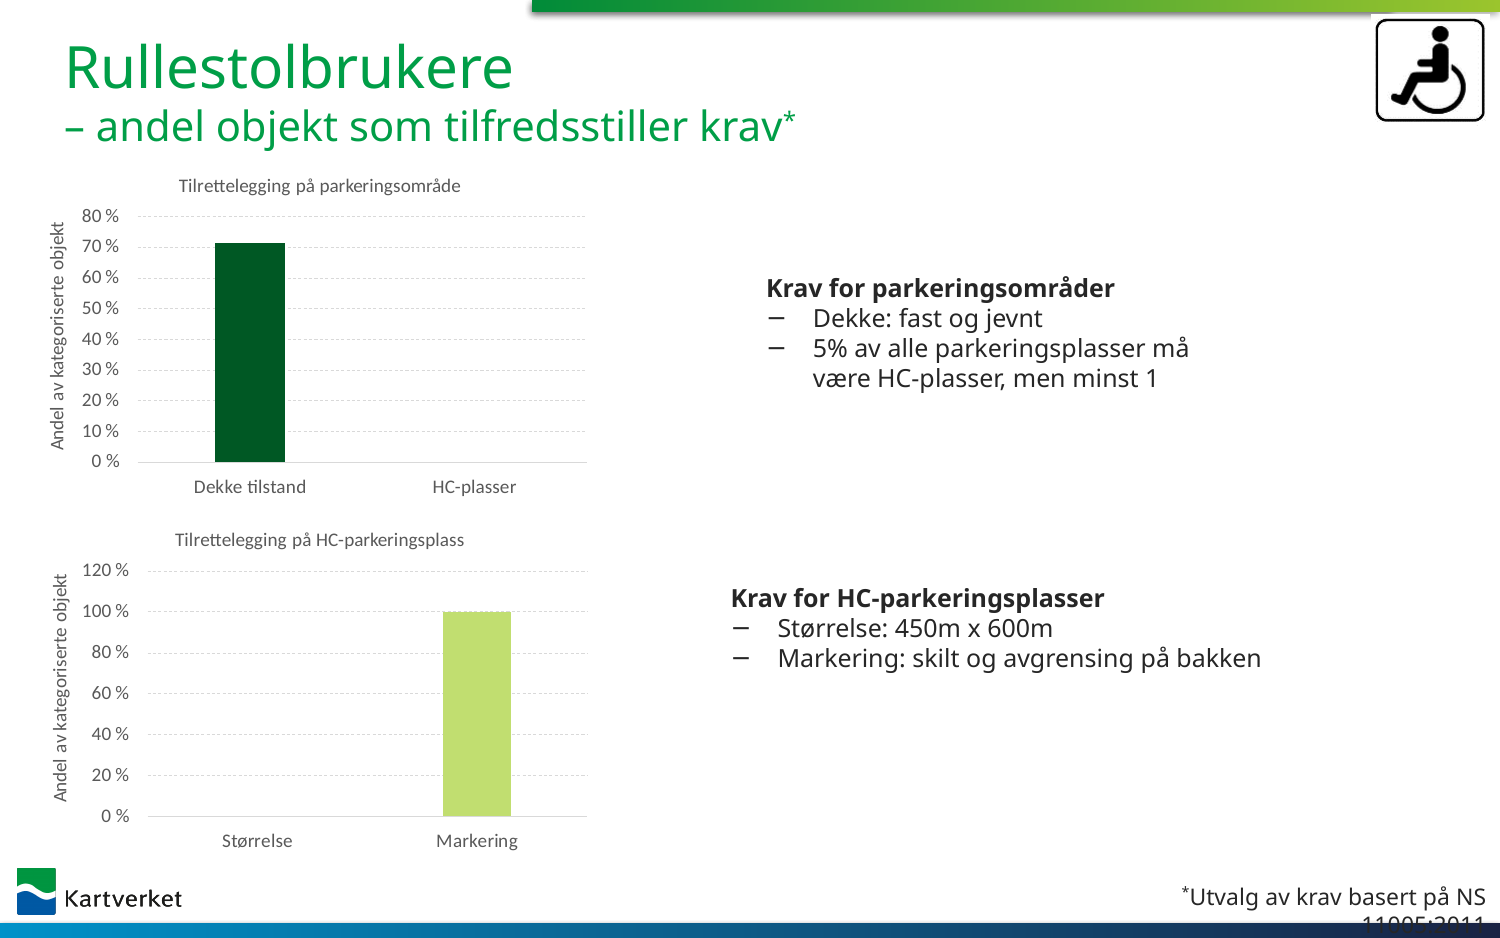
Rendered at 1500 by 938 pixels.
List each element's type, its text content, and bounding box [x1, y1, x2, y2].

picture [41, 520, 598, 859]
picture [1371, 13, 1491, 127]
picture [41, 166, 598, 505]
text_box Rullestolbrukere – andel objekt som tilfredsstiller krav* [49, 23, 1431, 158]
text_box Krav for HC-parkeringsplasser Størrelse: 450m x 600m Markering: skilt og avgrensing på bakken [715, 574, 1278, 680]
text_box *Utvalg av krav basert på NS 11005:2011 [1068, 873, 1500, 938]
text_box Krav for parkeringsområder Dekke: fast og jevnt 5% av alle parkeringsplasser må være HC-plasser, men minst 1 [751, 264, 1232, 400]
